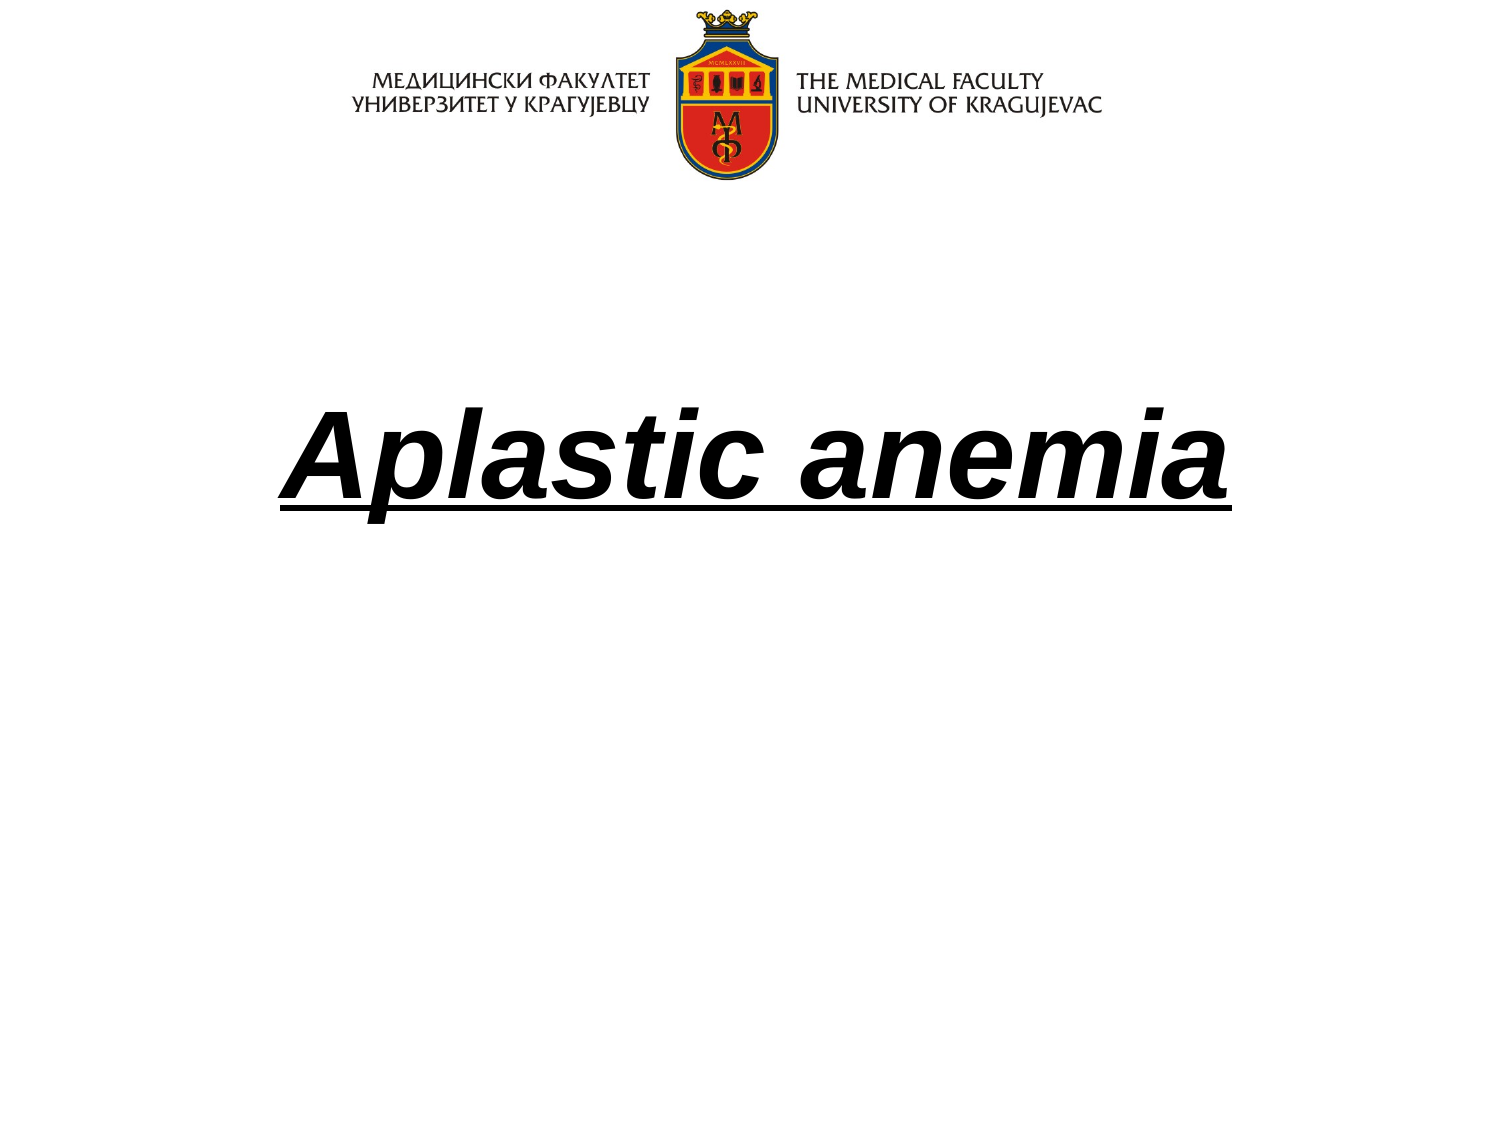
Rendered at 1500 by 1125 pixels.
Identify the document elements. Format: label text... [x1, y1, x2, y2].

text_box Aplastic anemia [265, 290, 1306, 1012]
picture [328, 0, 1125, 191]
